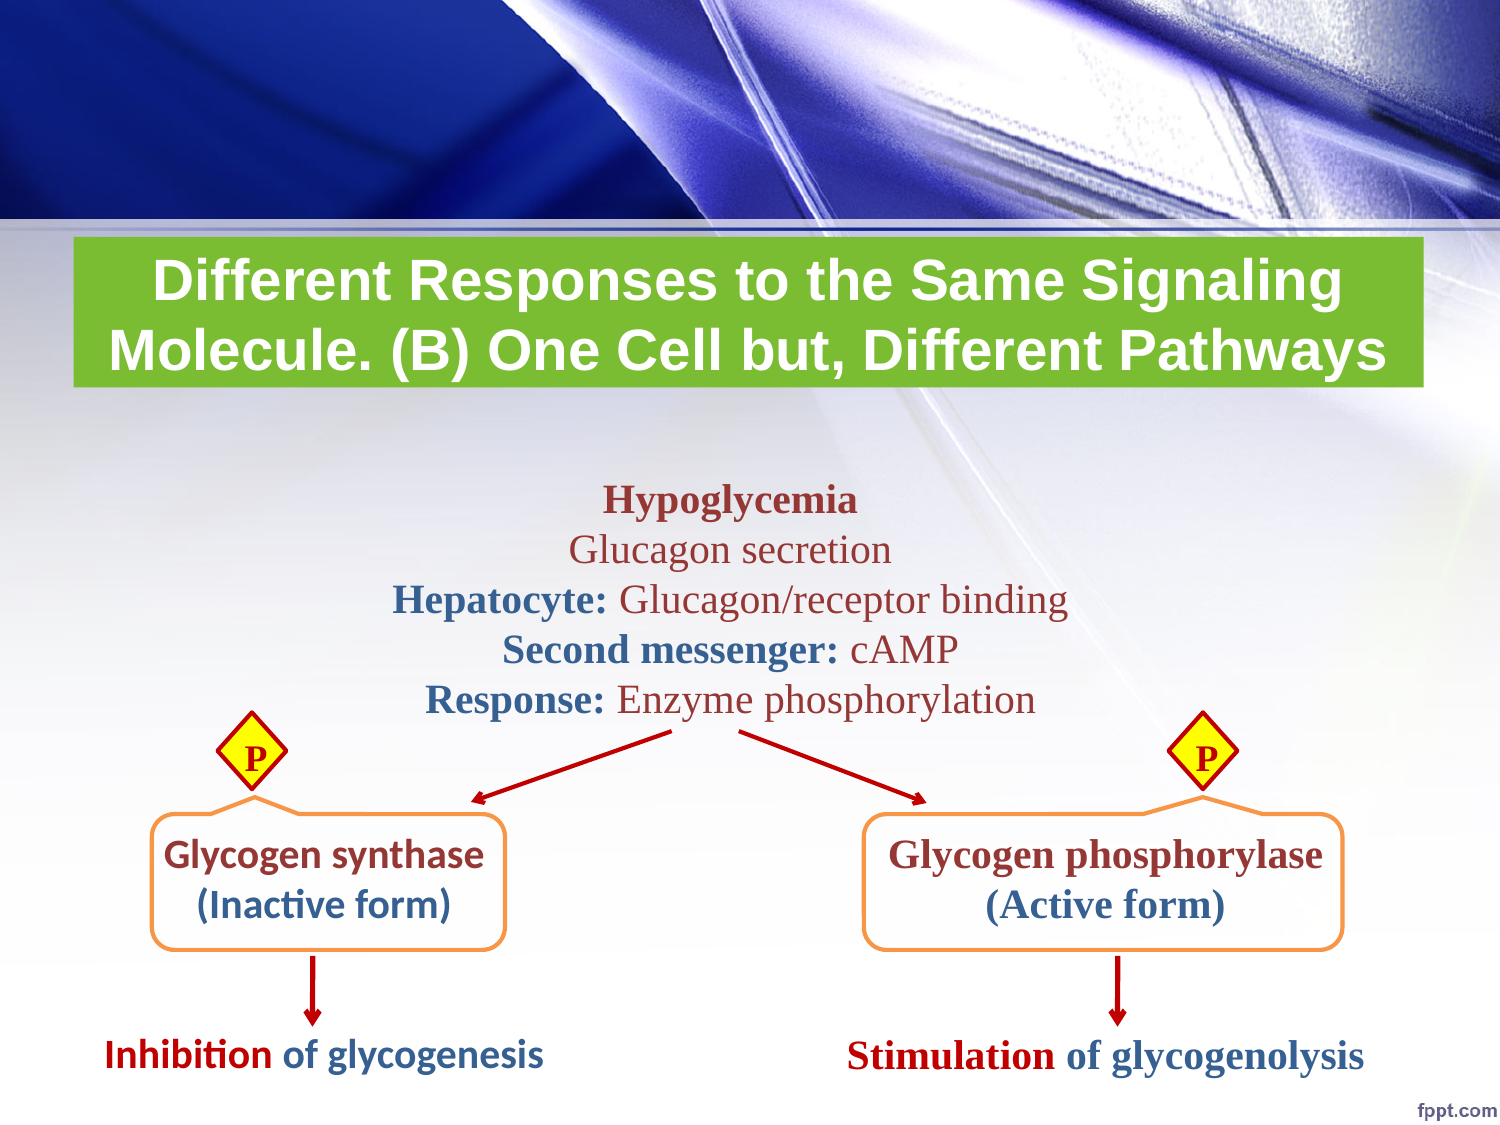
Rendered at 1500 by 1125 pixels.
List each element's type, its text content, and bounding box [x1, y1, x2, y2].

title Different Responses to the Same Signaling Molecule. (B) One Cell but, Different Pathways [73, 236, 1424, 388]
picture [0, 0, 1500, 1125]
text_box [87, 463, 1382, 1088]
